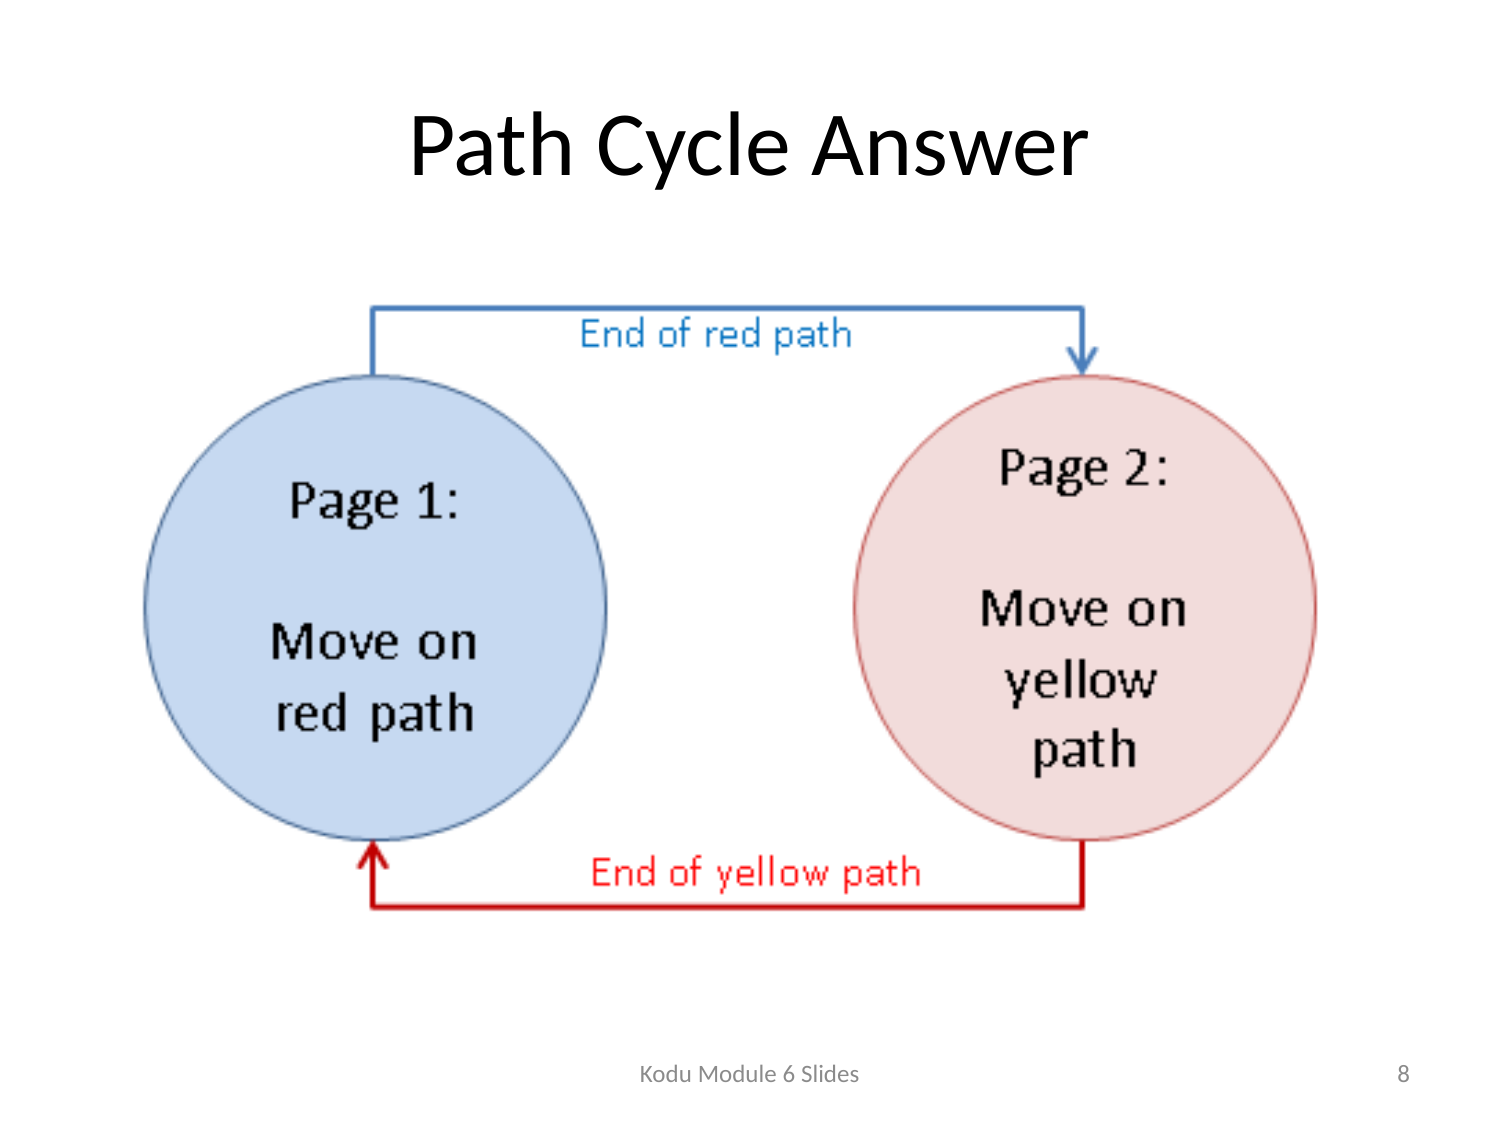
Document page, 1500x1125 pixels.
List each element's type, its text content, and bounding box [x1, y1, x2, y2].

footer Kodu Module 6 Slides [512, 1042, 988, 1103]
title Path Cycle Answer [75, 45, 1425, 233]
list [124, 287, 1395, 951]
slide_number 8 [1074, 1042, 1425, 1103]
